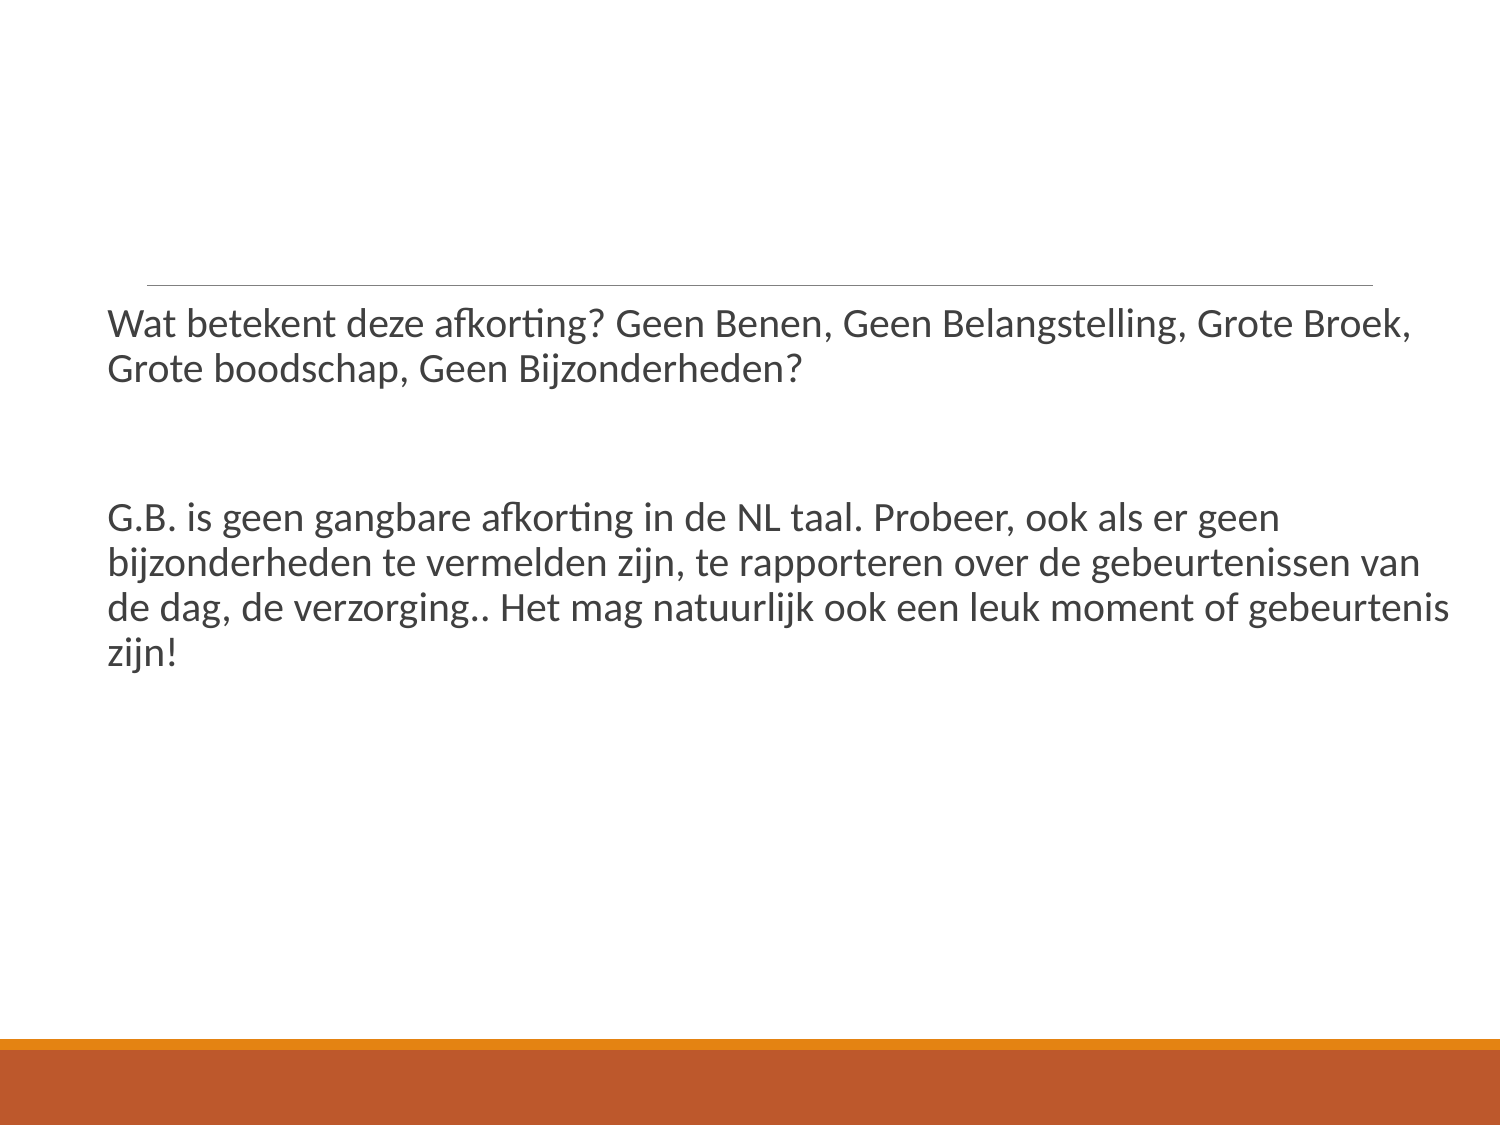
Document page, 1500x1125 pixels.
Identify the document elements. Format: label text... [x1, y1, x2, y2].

list Wat betekent deze afkorting? Geen Benen, Geen Belangstelling, Grote Broek, Grote boodschap, Geen Bijzonderheden? G.B. is geen gangbare afkorting in de NL taal. Probeer, ook als er geen bijzonderheden te vermelden zijn, te rapporteren over de gebeurtenissen van de dag, de verzorging.. Het mag natuurlijk ook een leuk moment of gebeurtenis zijn! [107, 294, 1458, 1125]
